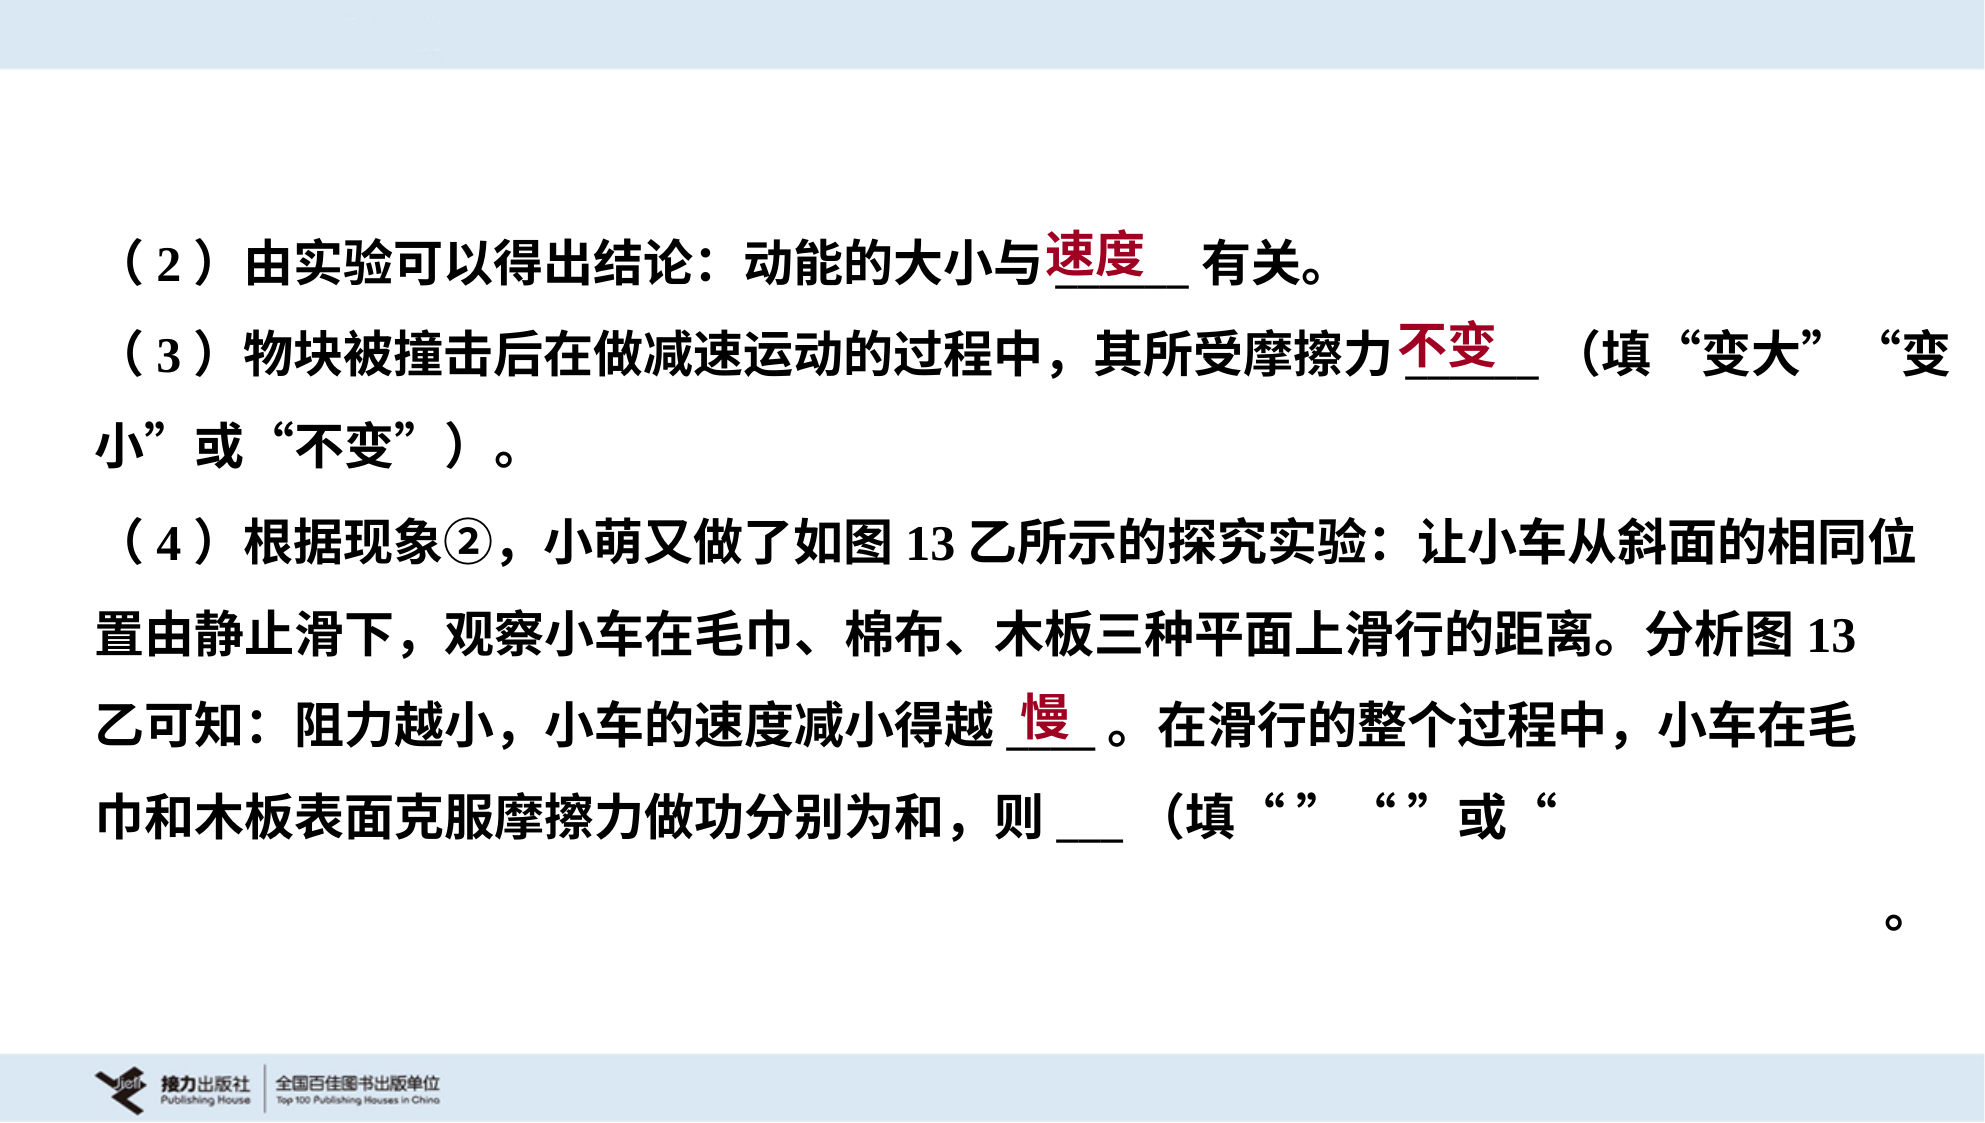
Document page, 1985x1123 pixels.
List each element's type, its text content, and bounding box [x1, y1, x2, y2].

text_box 不变 [1378, 286, 1516, 374]
text_box 速度 [1026, 194, 1164, 283]
picture [0, 0, 1985, 1122]
text_box 慢 [1001, 657, 1089, 746]
text_box （2）由实验可以得出结论：动能的大小与______有关。 （3）物块被撞击后在做减速运动的过程中，其所受摩擦力______（填“变大”“变 小”或“不变”）。 [94, 199, 1892, 475]
